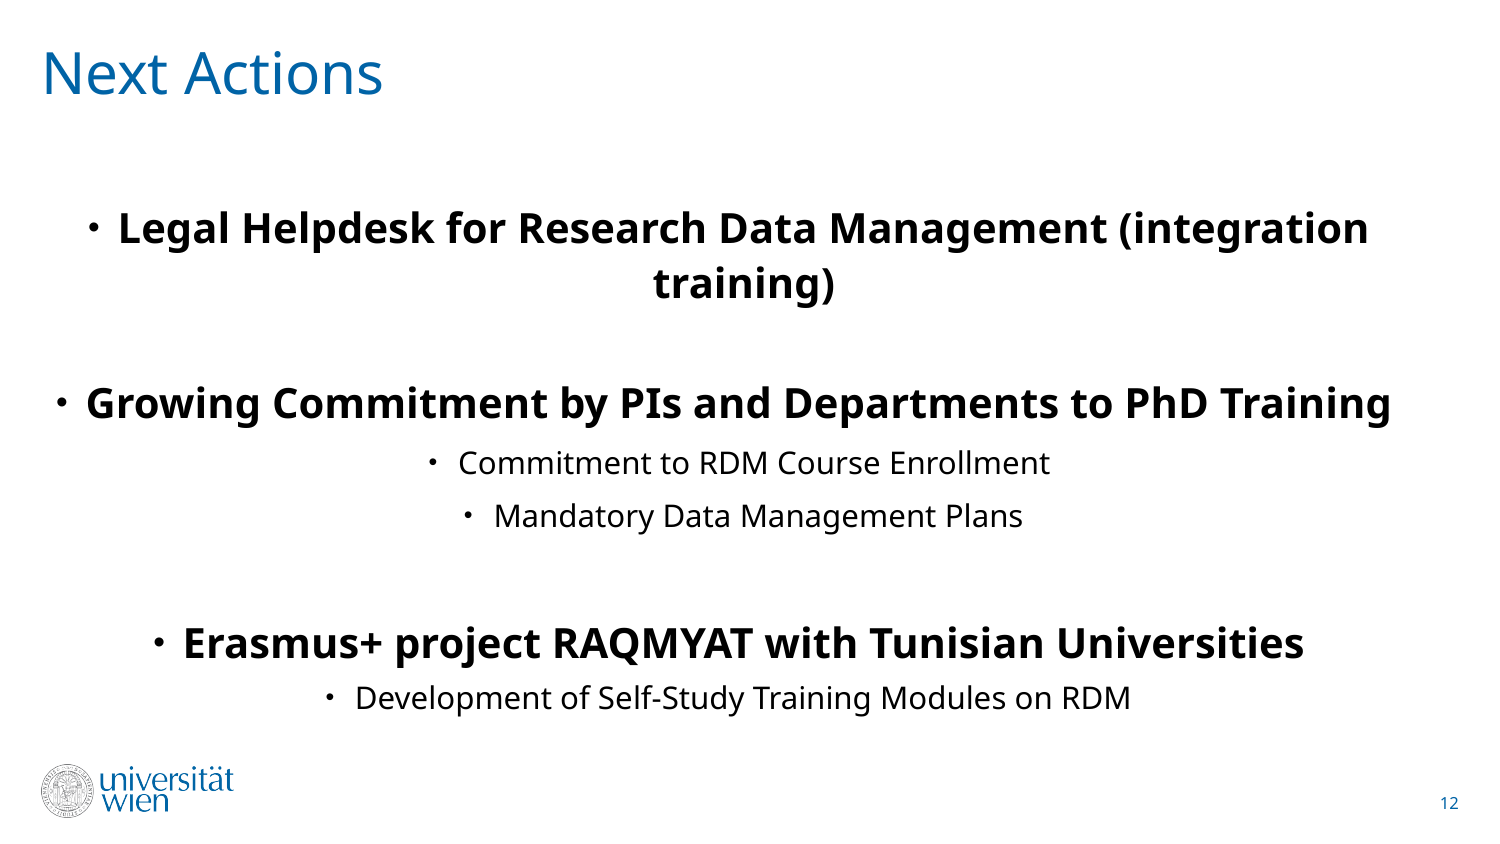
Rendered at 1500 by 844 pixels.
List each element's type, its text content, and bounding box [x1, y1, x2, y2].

list Legal Helpdesk for Research Data Management (integration training) Growing Commitment by PIs and Departments to PhD Training Commitment to RDM Course Enrollment Mandatory Data Management Plans Erasmus+ project RAQMYAT with Tunisian Universities Development of Self-Study Training Modules on RDM [41, 197, 1418, 729]
slide_number 12 [1399, 781, 1459, 827]
picture [41, 764, 234, 818]
title Next Actions [41, 41, 1459, 184]
